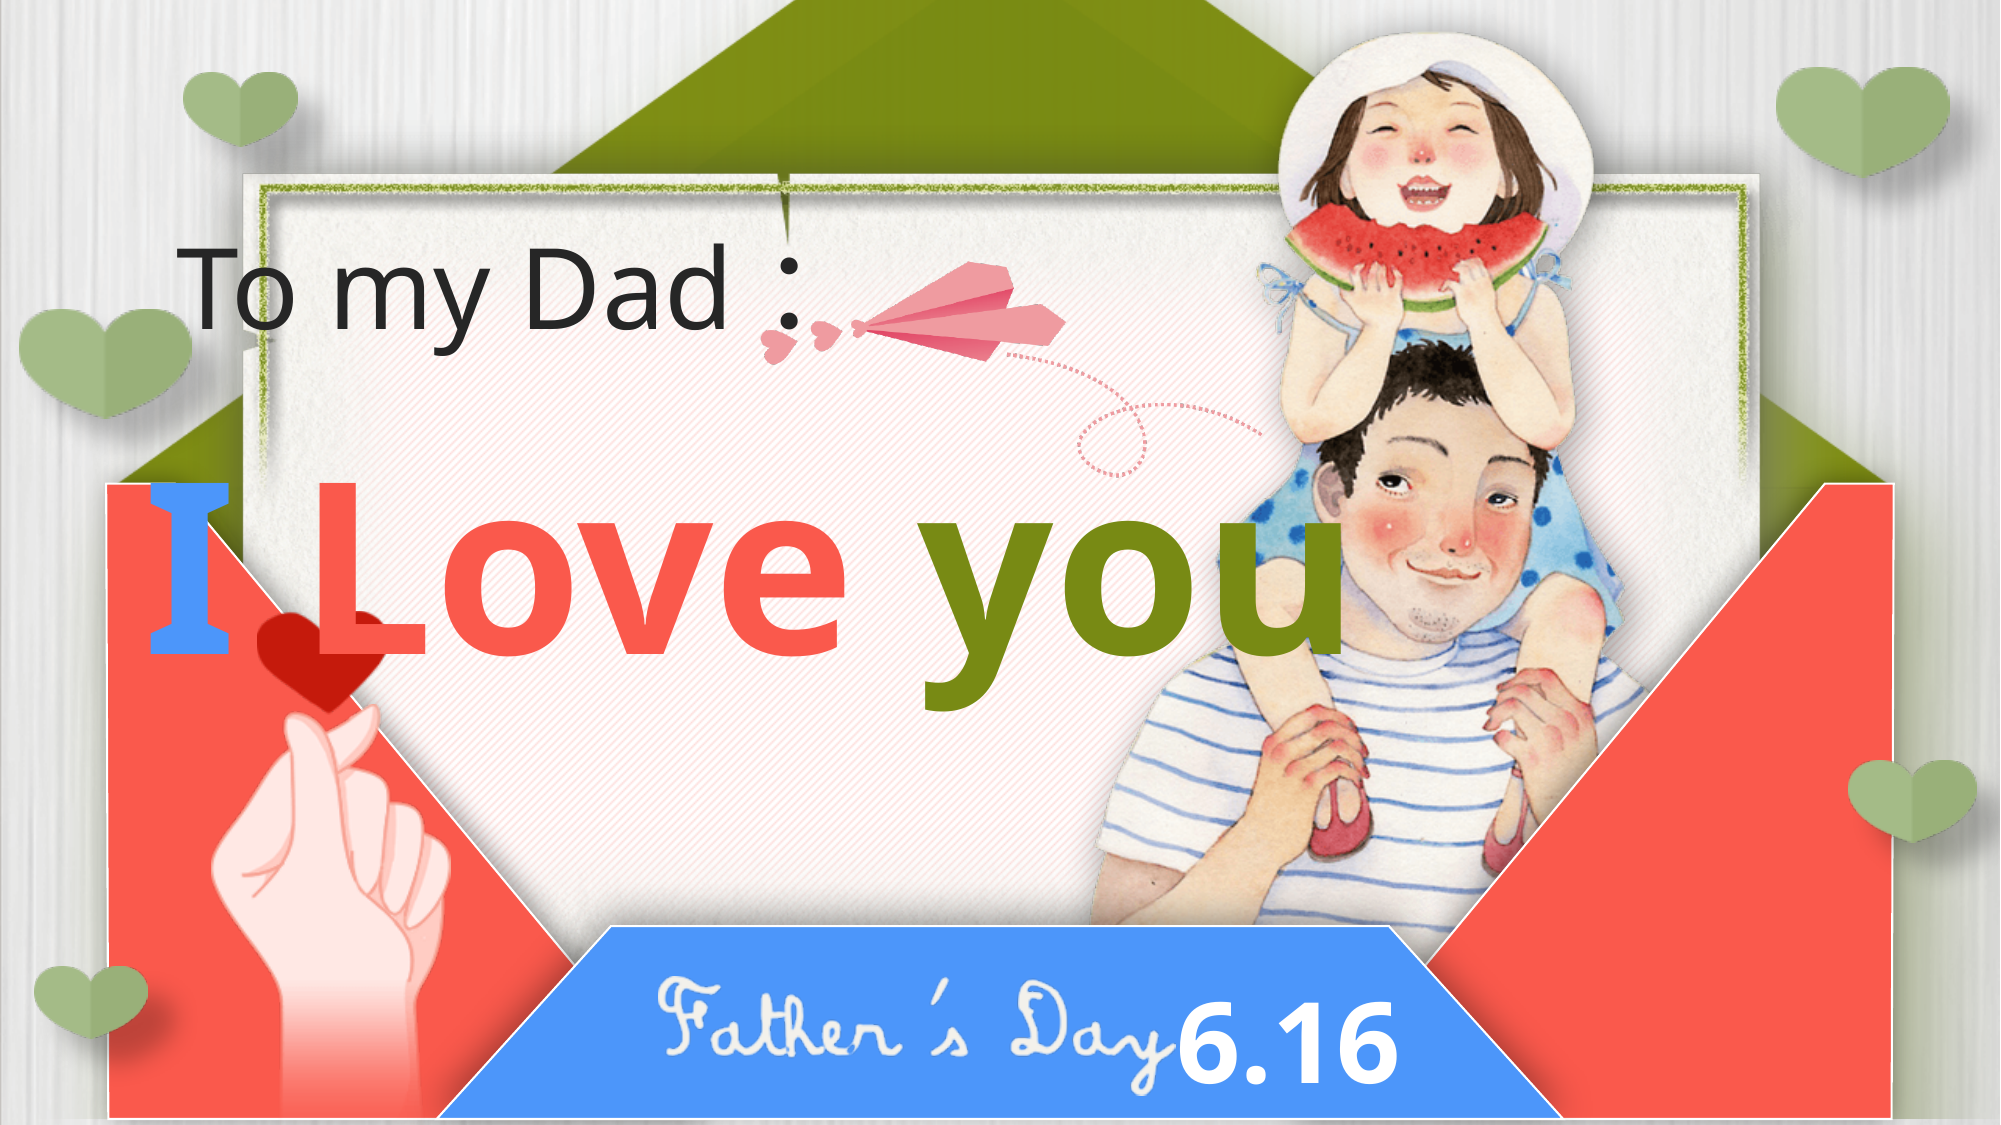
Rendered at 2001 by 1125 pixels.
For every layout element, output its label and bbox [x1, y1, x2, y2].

text_box [188, 120, 1860, 1115]
picture [0, 0, 2000, 1125]
